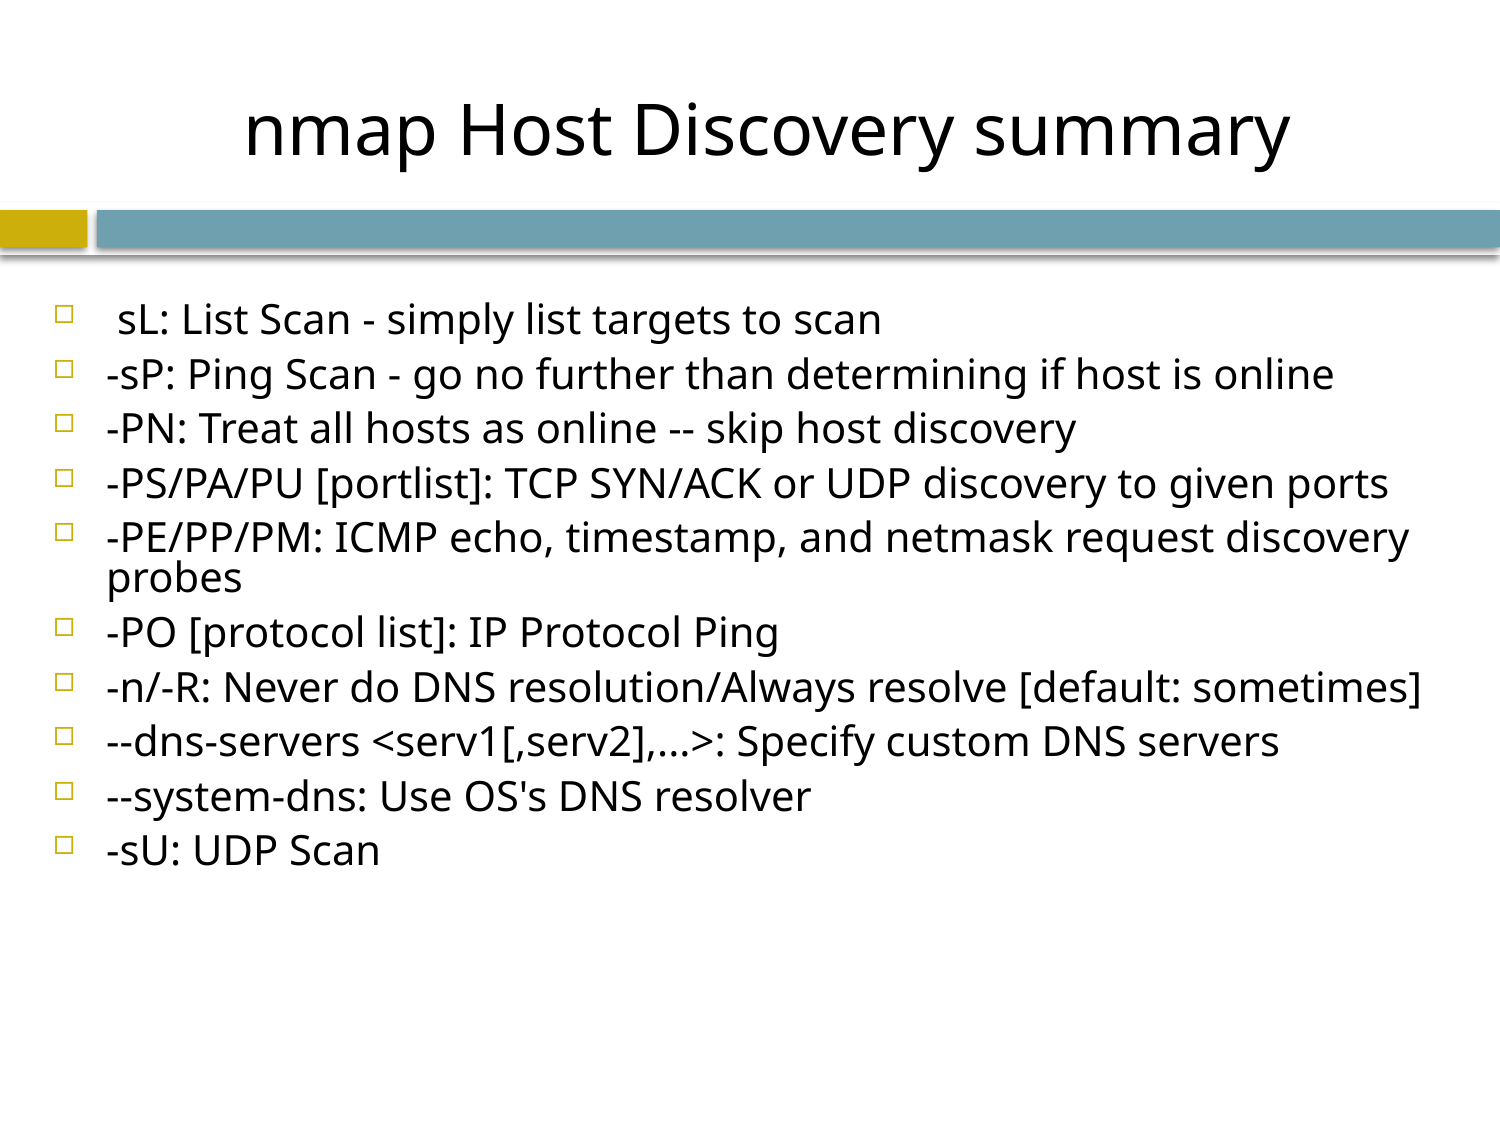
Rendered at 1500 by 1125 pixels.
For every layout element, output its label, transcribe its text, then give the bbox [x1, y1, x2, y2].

list sL: List Scan - simply list targets to scan -sP: Ping Scan - go no further than determining if host is online -PN: Treat all hosts as online -- skip host discovery -PS/PA/PU [portlist]: TCP SYN/ACK or UDP discovery to given ports -PE/PP/PM: ICMP echo, timestamp, and netmask request discovery probes -PO [protocol list]: IP Protocol Ping -n/-R: Never do DNS resolution/Always resolve [default: sometimes] --dns-servers <serv1[,serv2],...>: Specify custom DNS servers --system-dns: Use OS's DNS resolver -sU: UDP Scan [53, 302, 1440, 942]
title nmap Host Discovery summary [64, 83, 1292, 171]
